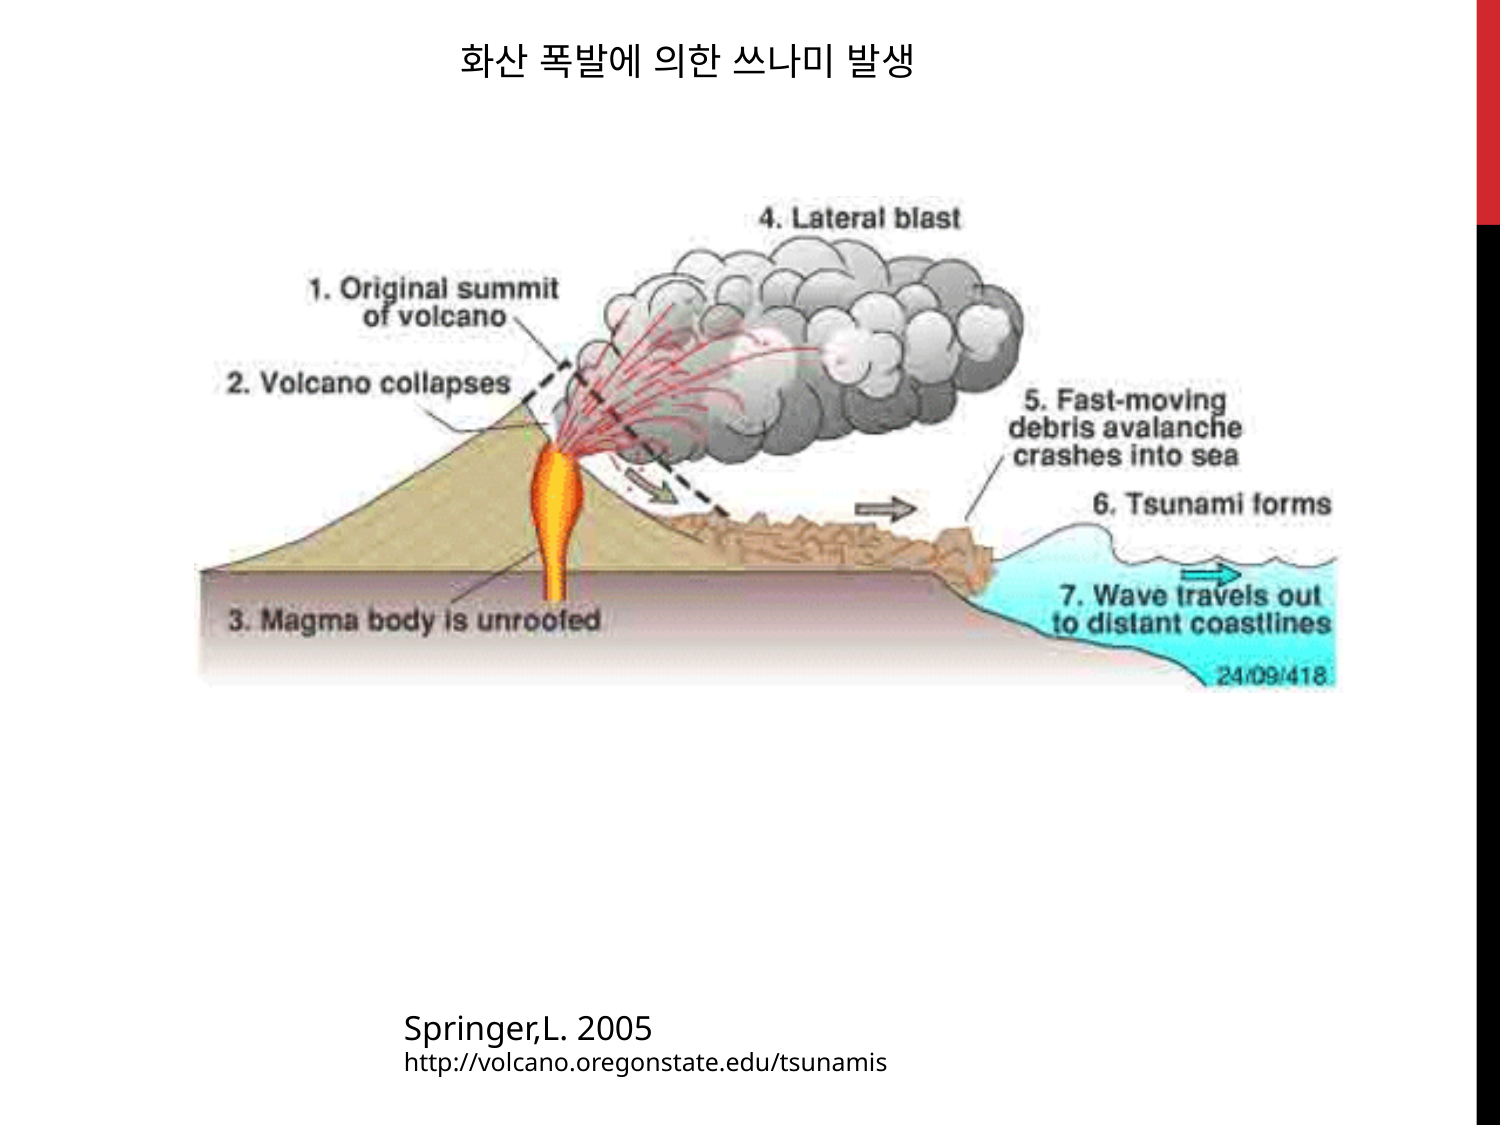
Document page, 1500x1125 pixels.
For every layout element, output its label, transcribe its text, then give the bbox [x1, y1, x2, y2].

text_box 화산 폭발에 의한 쓰나미 발생 [445, 30, 932, 91]
picture [194, 195, 1343, 694]
text_box Springer,L. 2005 http://volcano.oregonstate.edu/tsunamis [389, 999, 928, 1085]
